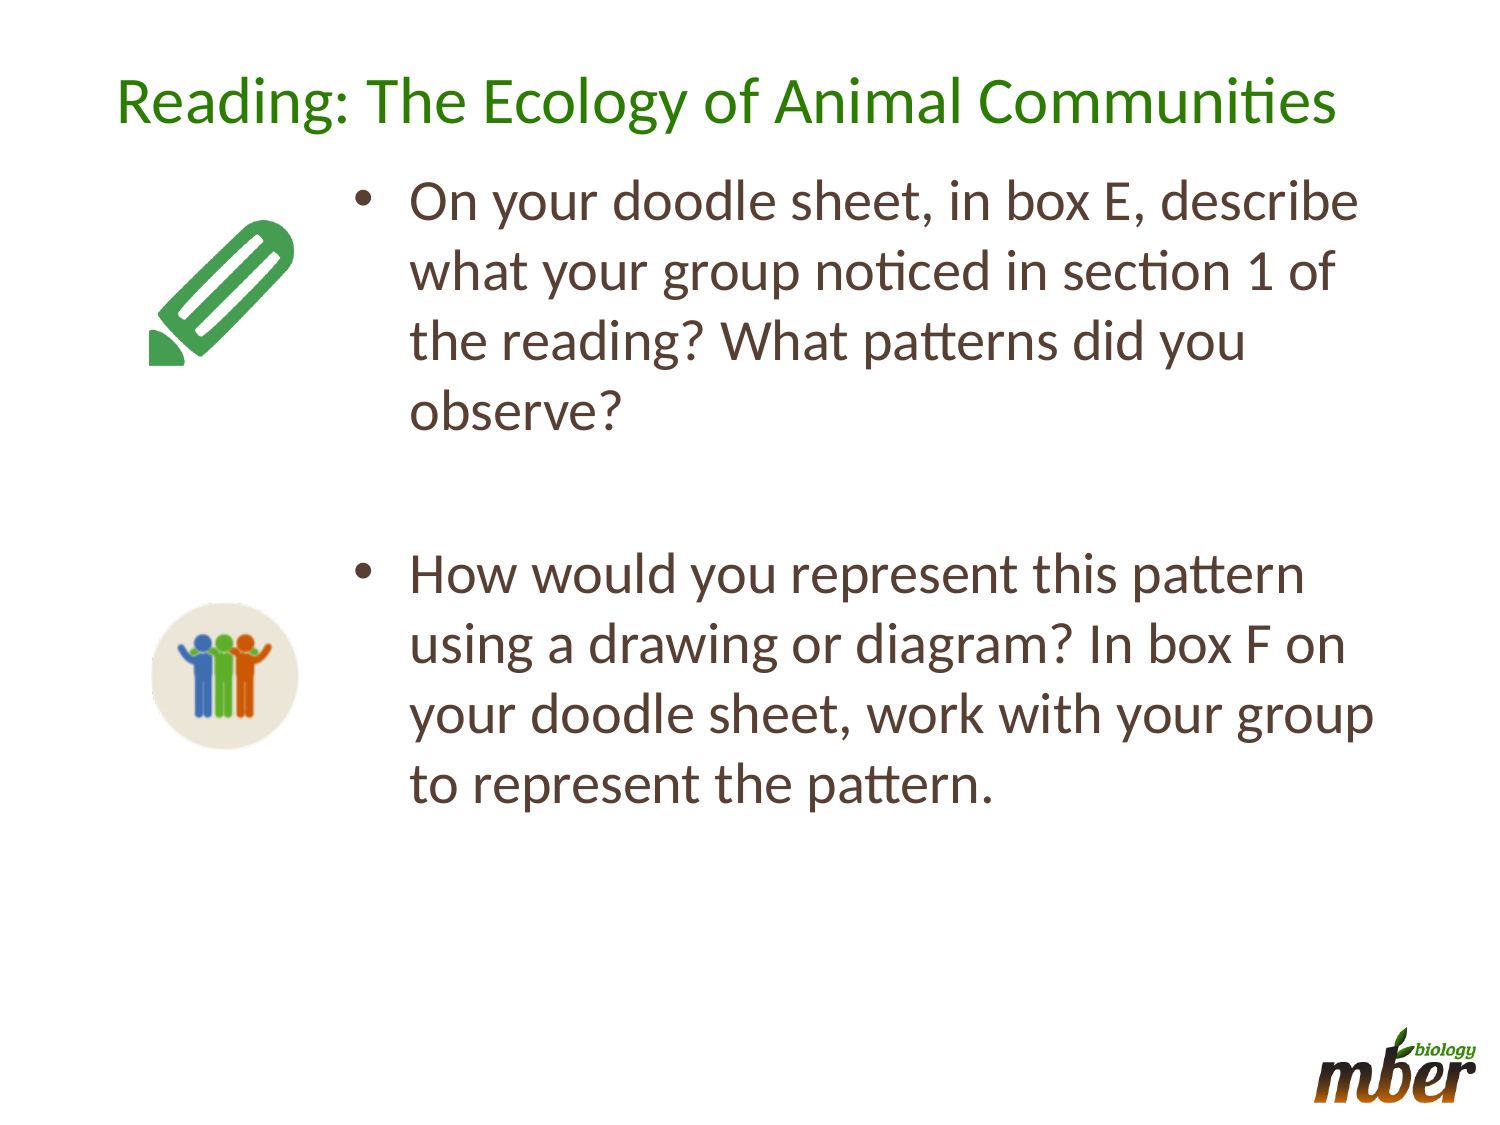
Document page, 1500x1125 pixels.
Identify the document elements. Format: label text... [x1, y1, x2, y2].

picture [148, 220, 294, 366]
picture [1314, 1026, 1476, 1103]
picture [151, 602, 300, 751]
list On your doodle sheet, in box E, describe what your group noticed in section 1 of the reading? What patterns did you observe? How would you represent this pattern using a drawing or diagram? In box F on your doodle sheet, work with your group to represent the pattern. [338, 155, 1442, 1103]
text_box Reading: The Ecology of Animal Communities [101, 43, 1452, 151]
